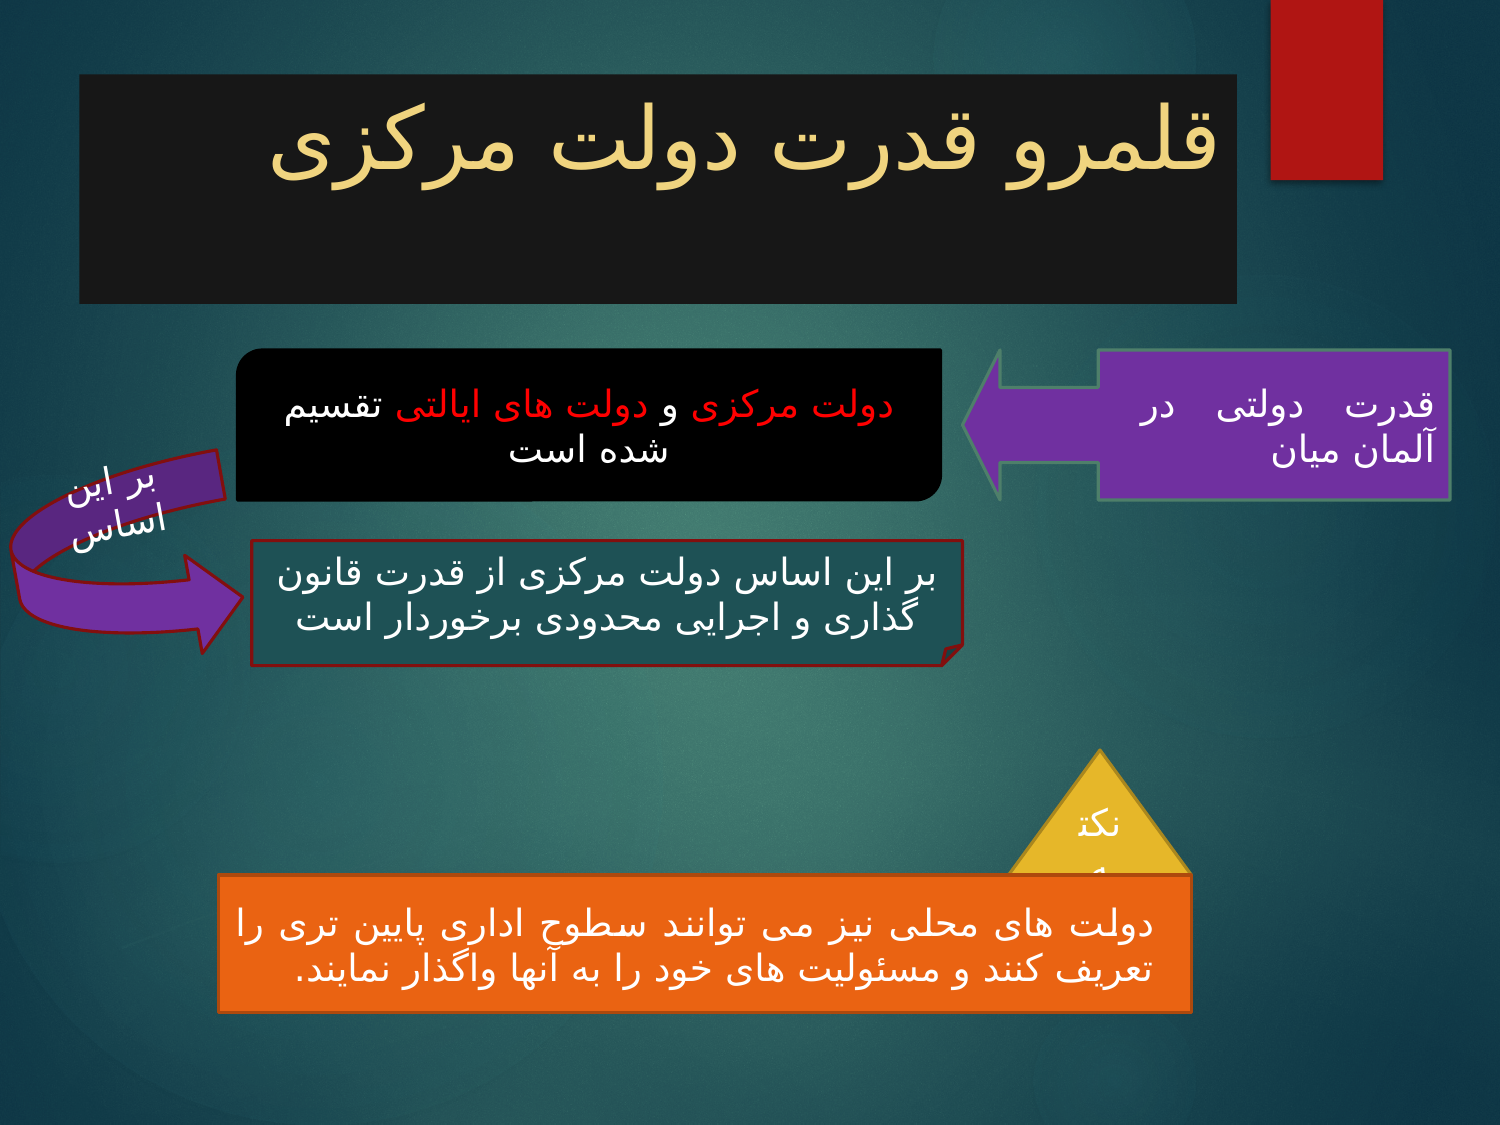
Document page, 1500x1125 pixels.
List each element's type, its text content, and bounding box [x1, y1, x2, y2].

text_box دولت مرکزی و دولت های ایالتی تقسیم شده است [235, 348, 943, 502]
text_box قدرت دولتی در آلمان میان [961, 348, 1452, 502]
text_box نکته [1008, 748, 1192, 873]
text_box بر این اساس [9, 448, 245, 655]
text_box دولت های محلی نیز می توانند سطوح اداری پایین تری را تعریف کنند و مسئولیت های خود را به آنها واگذار نمایند. [217, 873, 1193, 1014]
title قلمرو قدرت دولت مرکزی [79, 74, 1237, 304]
text_box بر این اساس دولت مرکزی از قدرت قانون گذاری و اجرایی محدودی برخوردار است [250, 539, 965, 668]
